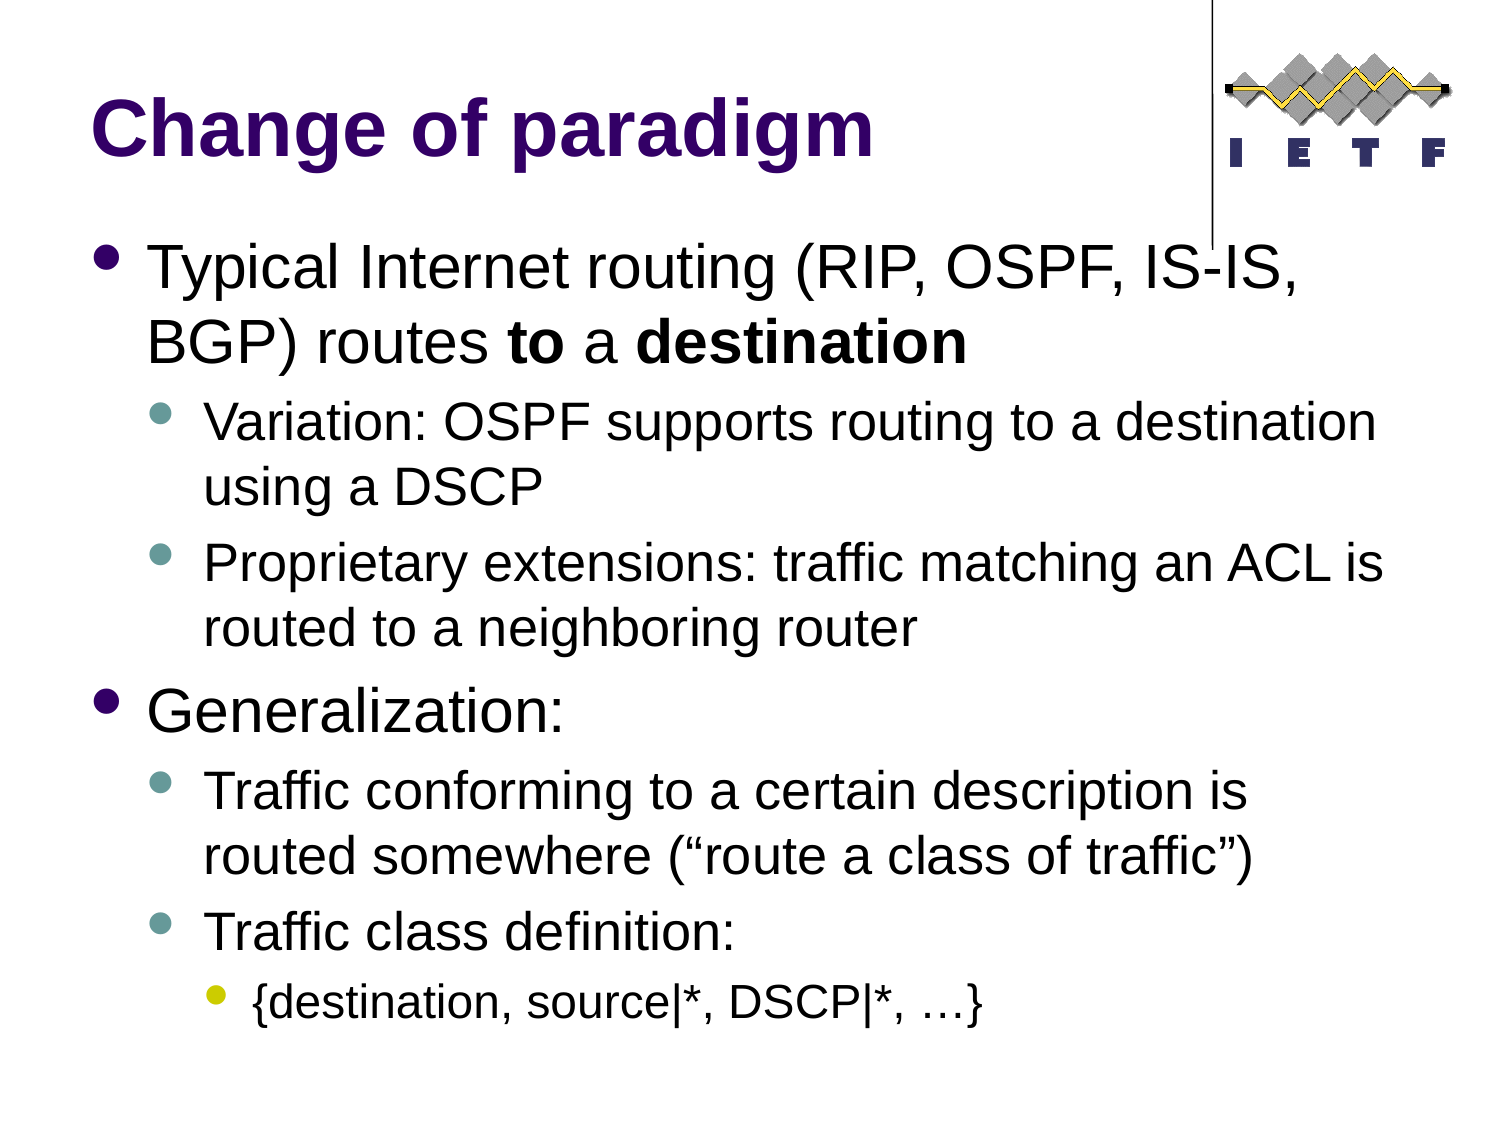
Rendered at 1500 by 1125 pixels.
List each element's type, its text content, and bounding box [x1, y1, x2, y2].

list Typical Internet routing (RIP, OSPF, IS-IS, BGP) routes to a destination Variation: OSPF supports routing to a destination using a DSCP Proprietary extensions: traffic matching an ACL is routed to a neighboring router Generalization: Traffic conforming to a certain description is routed somewhere (“route a class of traffic”) Traffic class definition: {destination, source|*, DSCP|*, …} [74, 218, 1426, 1006]
title Change of paradigm [74, 19, 1201, 181]
picture [1212, 37, 1463, 181]
